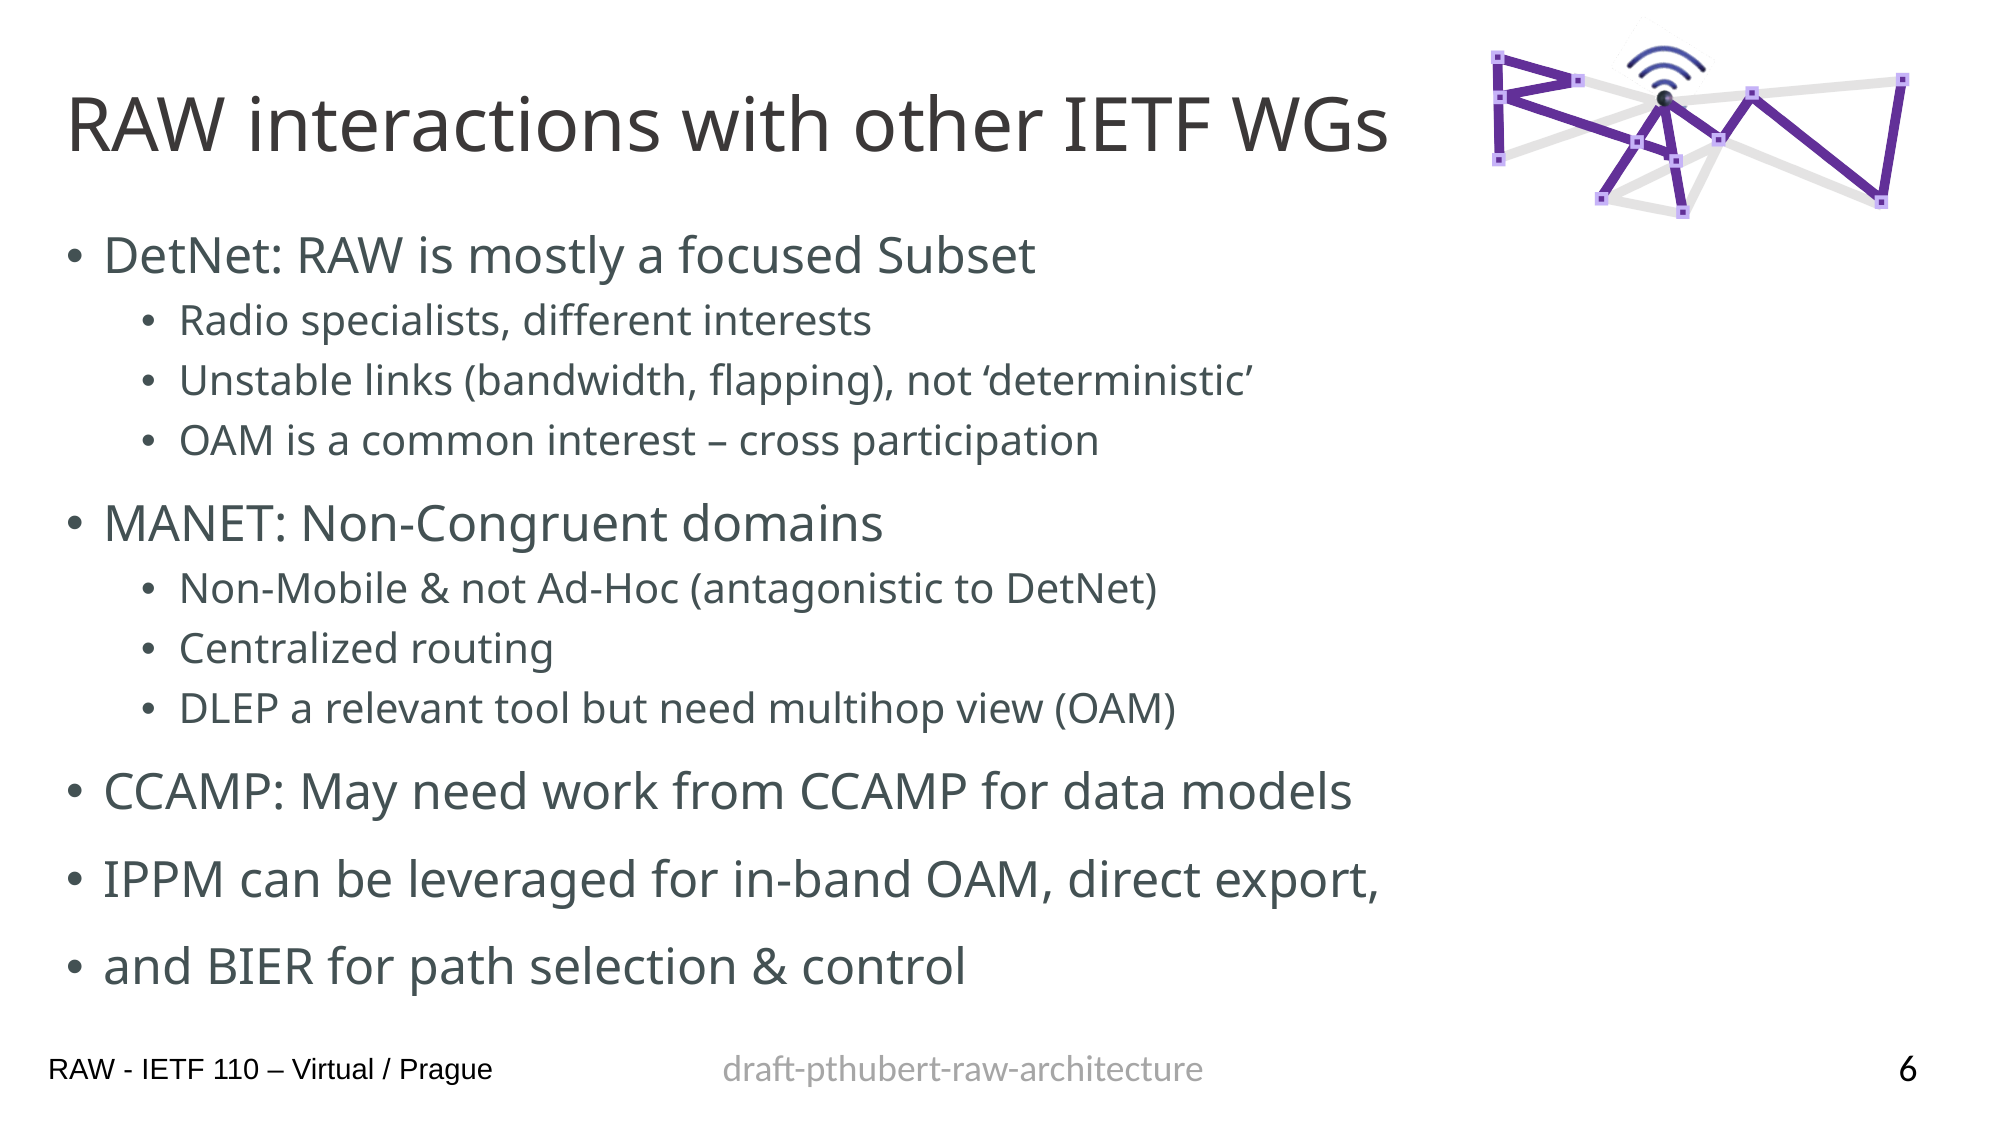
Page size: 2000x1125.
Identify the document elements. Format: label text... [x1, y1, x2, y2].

picture [1464, 0, 1956, 239]
title RAW interactions with other IETF WGs [50, 70, 1927, 188]
list DetNet: RAW is mostly a focused Subset Radio specialists, different interests Unstable links (bandwidth, flapping), not ‘deterministic’ OAM is a common interest – cross participation MANET: Non-Congruent domains Non-Mobile & not Ad-Hoc (antagonistic to DetNet) Centralized routing DLEP a relevant tool but need multihop view (OAM) CCAMP: May need work from CCAMP for data models IPPM can be leveraged for in-band OAM, direct export, and BIER for path selection & control [51, 220, 1926, 1015]
text_box draft-pthubert-raw-architecture [707, 1036, 1708, 1097]
slide_number 6 [1708, 1036, 1933, 1097]
